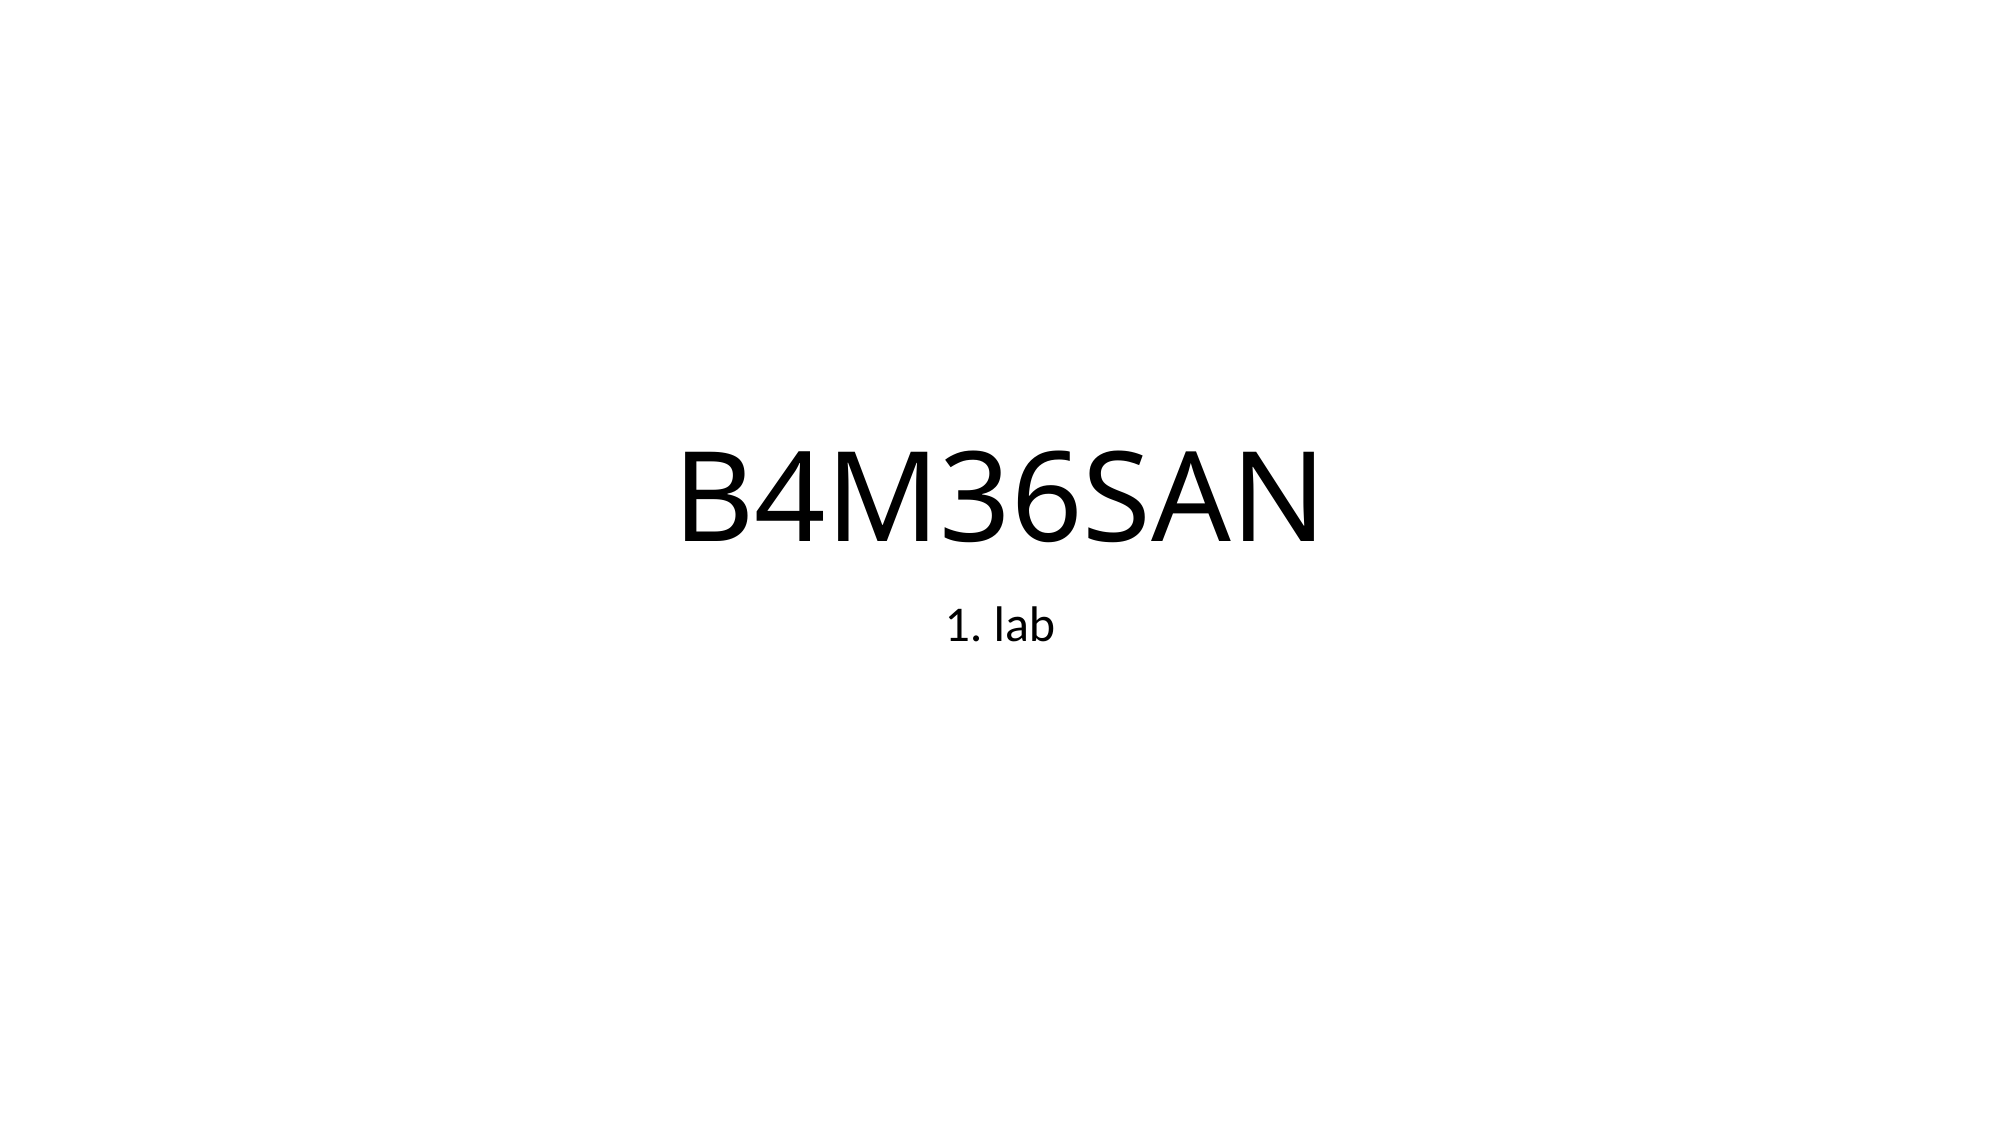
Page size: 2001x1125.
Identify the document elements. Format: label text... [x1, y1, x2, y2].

title B4M36SAN [249, 184, 1750, 576]
subtitle 1. lab [249, 590, 1750, 863]
